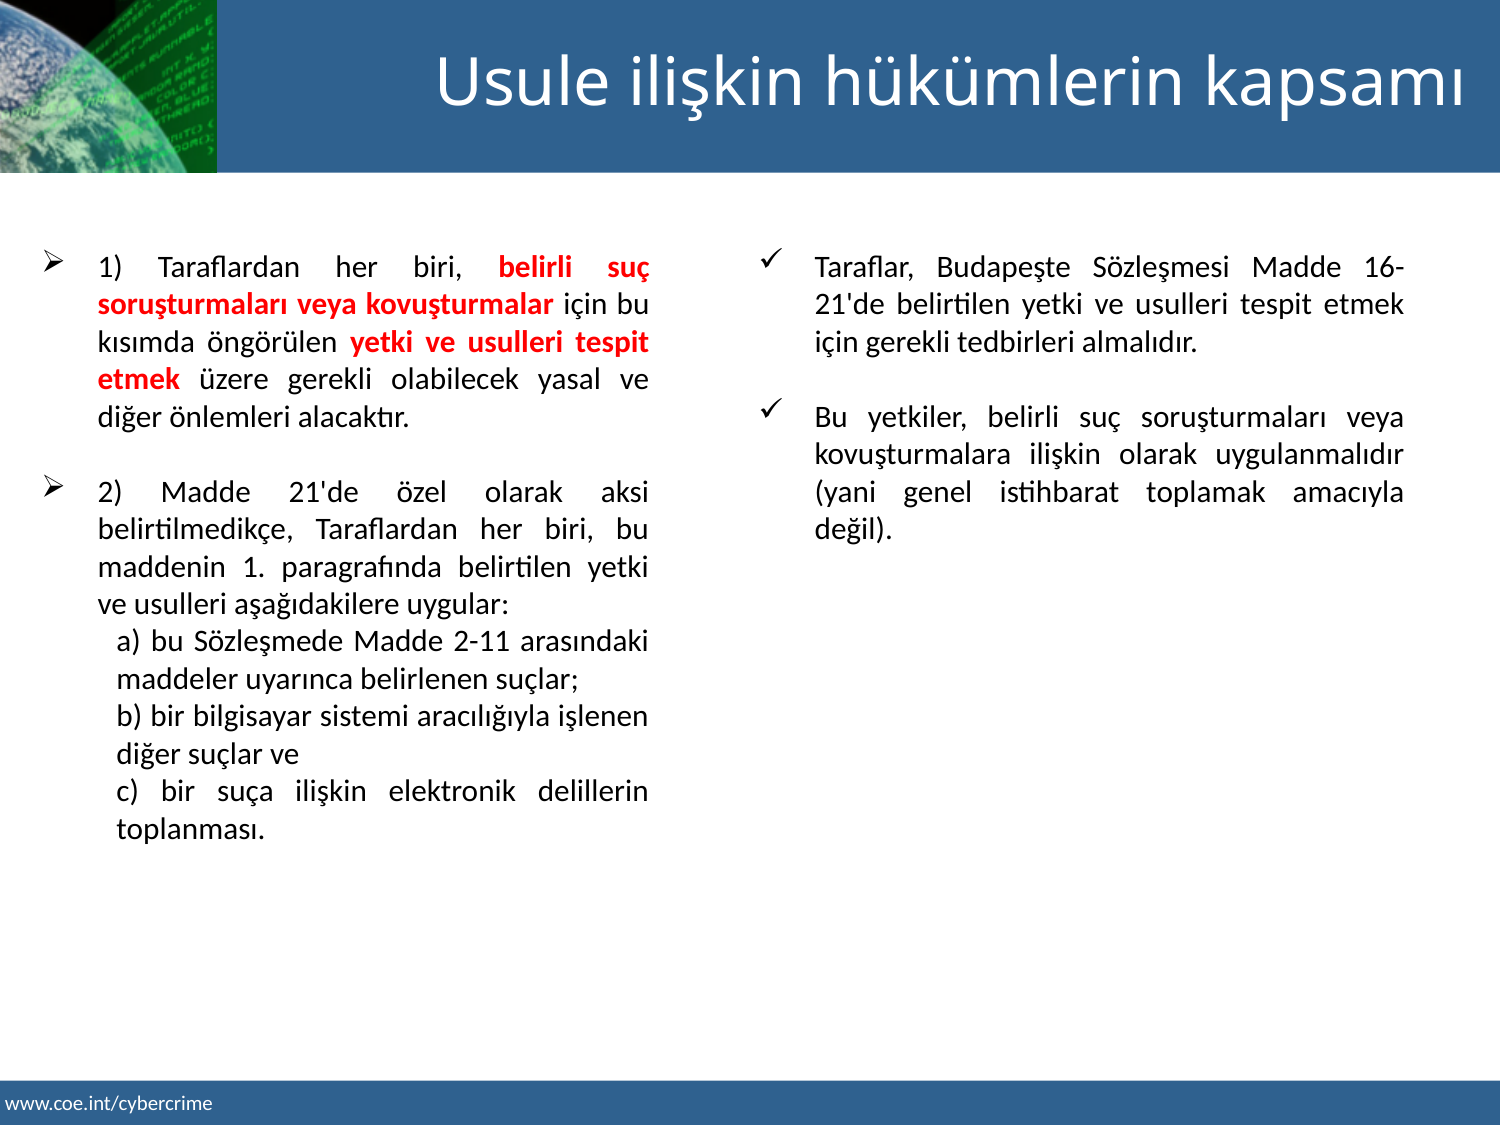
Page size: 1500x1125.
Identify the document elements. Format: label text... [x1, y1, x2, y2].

text_box 1) Taraflardan her biri, belirli suç soruşturmaları veya kovuşturmalar için bu kısımda öngörülen yetki ve usulleri tespit etmek üzere gerekli olabilecek yasal ve diğer önlemleri alacaktır. 2) Madde 21'de özel olarak aksi belirtilmedikçe, Taraflardan her biri, bu maddenin 1. paragrafında belirtilen yetki ve usulleri aşağıdakilere uygular: a) bu Sözleşmede Madde 2-11 arasındaki maddeler uyarınca belirlenen suçlar; b) bir bilgisayar sistemi aracılığıyla işlenen diğer suçlar ve c) bir suça ilişkin elektronik delillerin toplanması. [26, 238, 665, 853]
text_box Taraflar, Budapeşte Sözleşmesi Madde 16-21'de belirtilen yetki ve usulleri tespit etmek için gerekli tedbirleri almalıdır. Bu yetkiler, belirli suç soruşturmaları veya kovuşturmalara ilişkin olarak uygulanmalıdır (yani genel istihbarat toplamak amacıyla değil). [743, 238, 1421, 554]
text_box Usule ilişkin hükümlerin kapsamı [230, 31, 1483, 126]
picture [0, 0, 217, 173]
